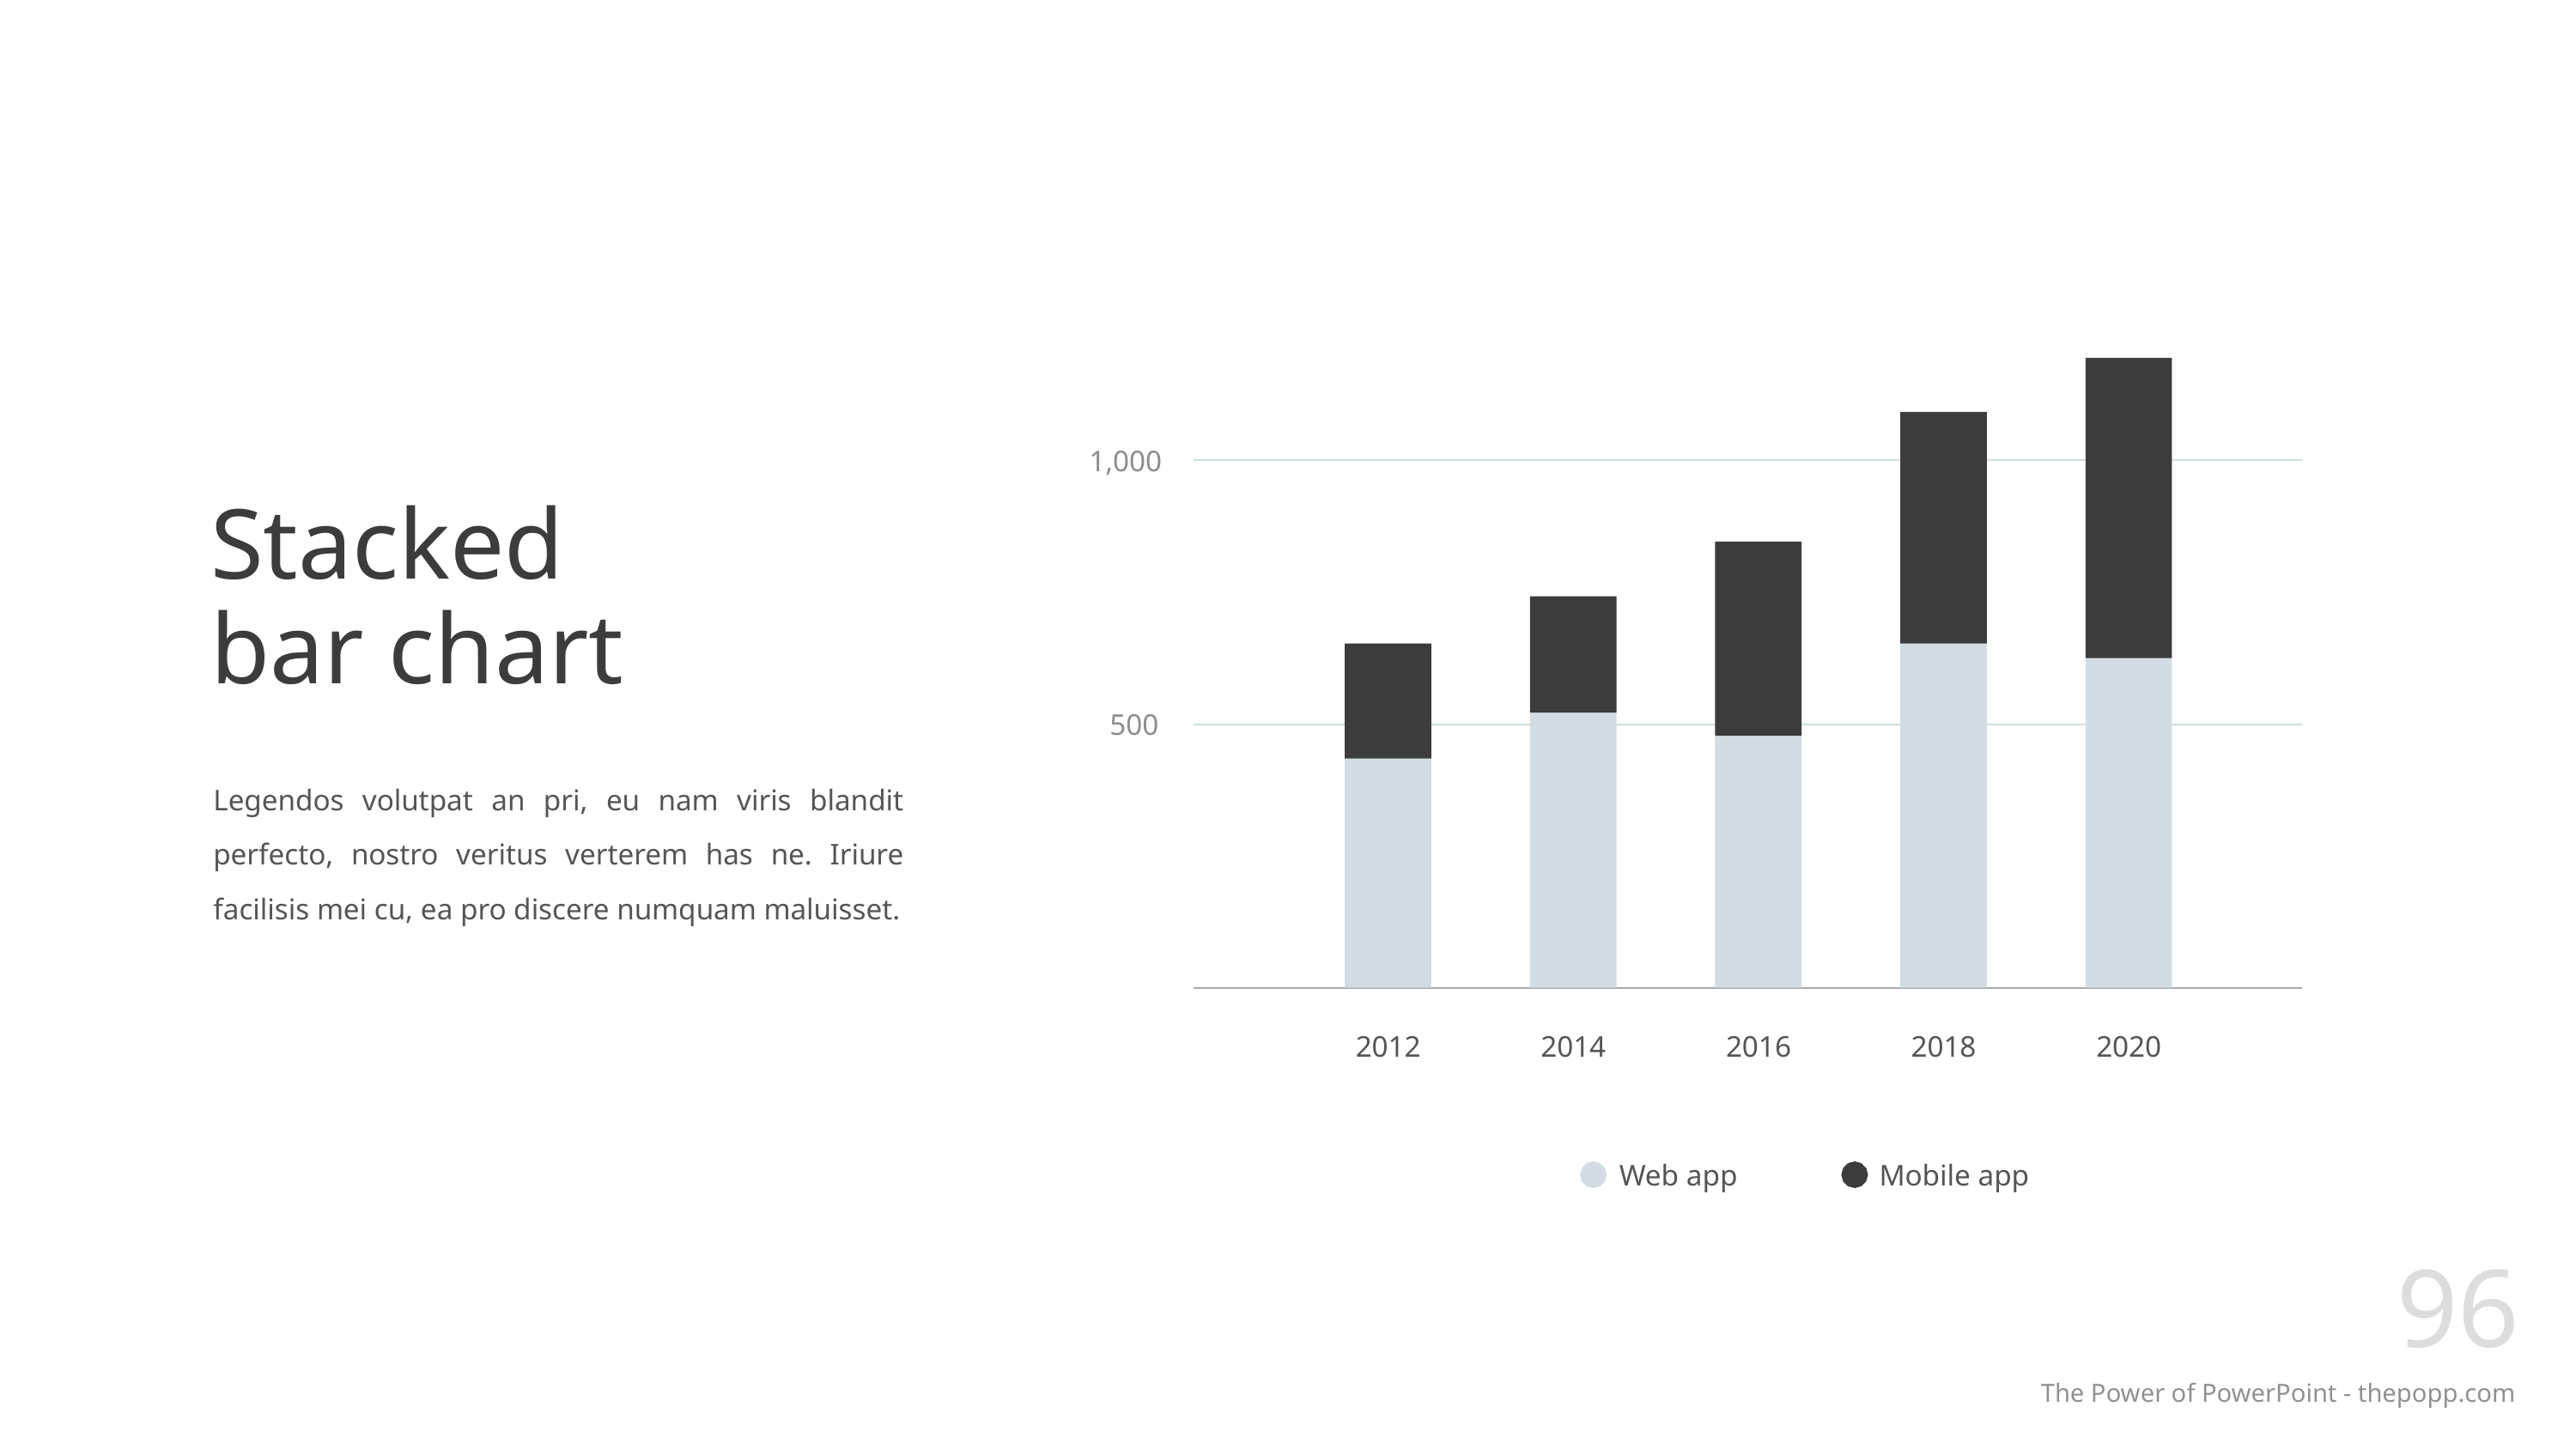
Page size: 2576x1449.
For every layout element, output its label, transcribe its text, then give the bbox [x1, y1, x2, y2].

text_box [1899, 411, 1988, 460]
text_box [1585, 1150, 1745, 1199]
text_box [1846, 1150, 2035, 1199]
list Legendos volutpat an pri, eu nam viris blandit perfecto, nostro veritus verterem has ne. Iriure facilisis mei cu, ea pro discere numquam maluisset. [200, 755, 918, 1181]
text_box 2012 [1342, 1022, 1434, 1070]
text_box 1,000 [1076, 437, 1176, 484]
text_box 2014 [1528, 1022, 1619, 1070]
title Stacked bar chart [197, 197, 918, 711]
text_box 2020 [2083, 1022, 2174, 1070]
slide_number 96 [2150, 1250, 2532, 1393]
text_box 500 [1097, 700, 1172, 748]
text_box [1194, 460, 2303, 988]
text_box [2085, 357, 2172, 460]
text_box 2016 [1713, 1022, 1804, 1070]
text_box 2018 [1898, 1022, 1990, 1070]
footer The Power of PowerPoint - thepopp.com [1573, 1354, 2529, 1432]
